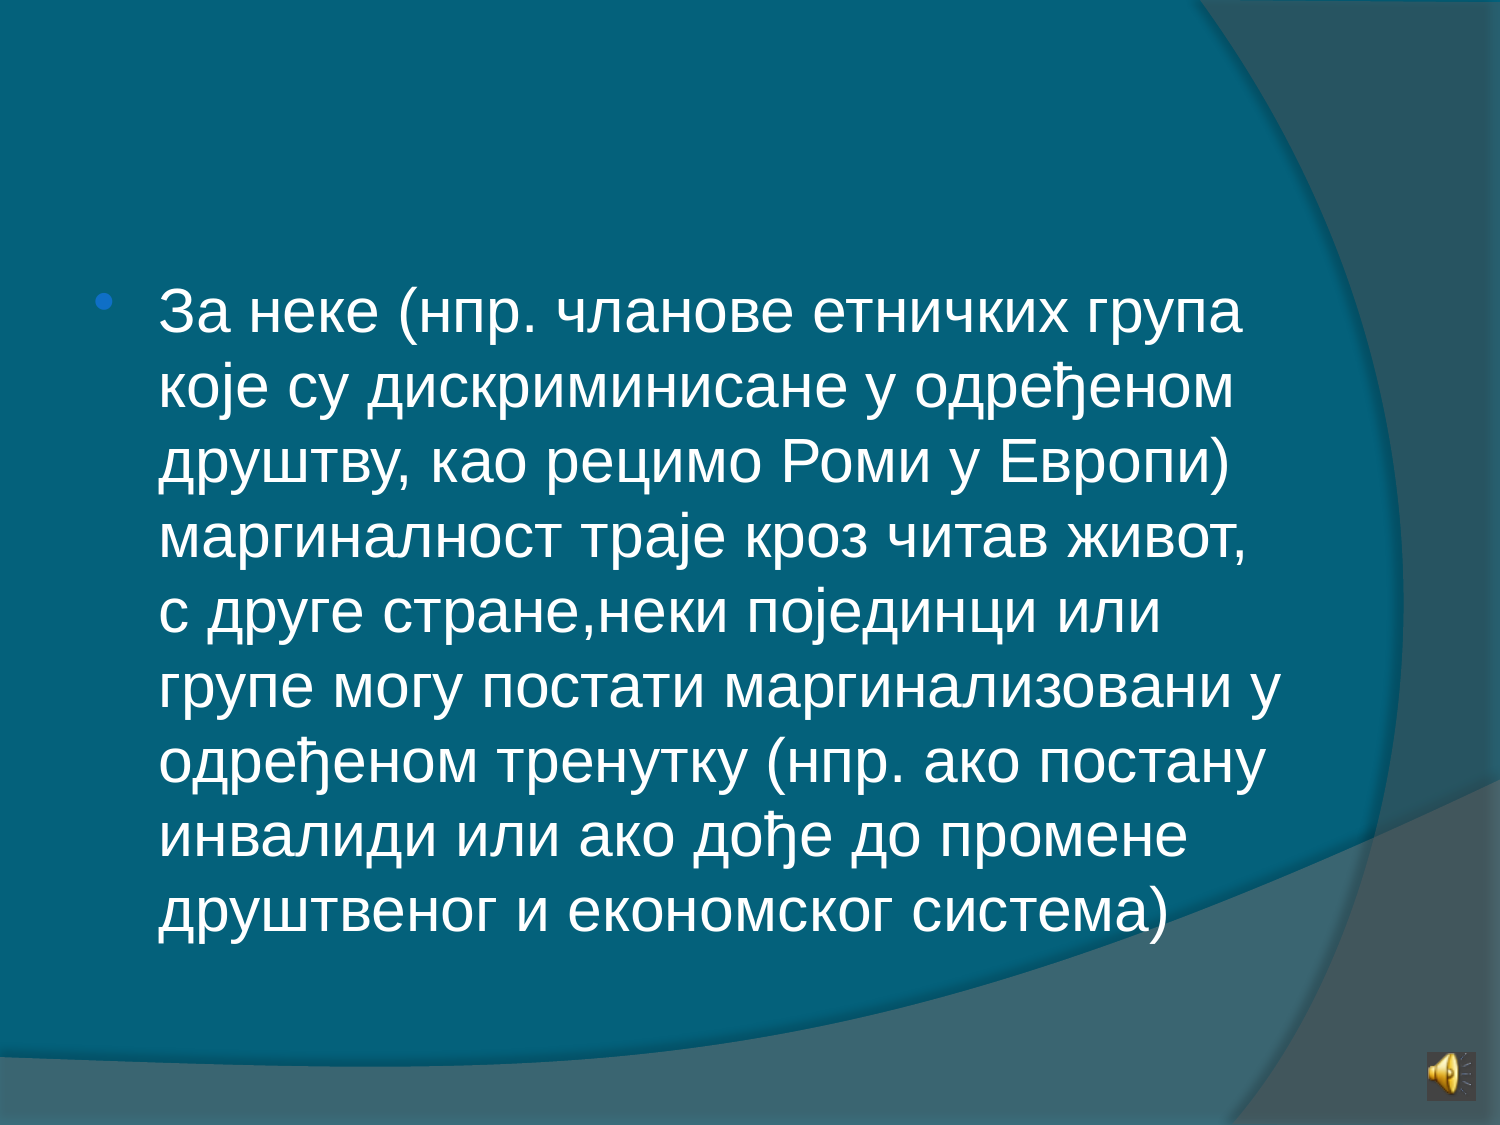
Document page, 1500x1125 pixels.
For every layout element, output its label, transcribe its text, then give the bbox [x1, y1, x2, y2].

list За неке (нпр. чланове етничких група које су дискриминисане у одређеном друштву, као рецимо Роми у Европи) маргиналност траје кроз читав живот, с друге стране,неки појединци или групе могу постати маргинализовани у одређеном тренутку (нпр. ако постану инвалиди или ако дође до промене друштвеног и економског система) [75, 262, 1300, 1005]
picture [1426, 1051, 1477, 1102]
